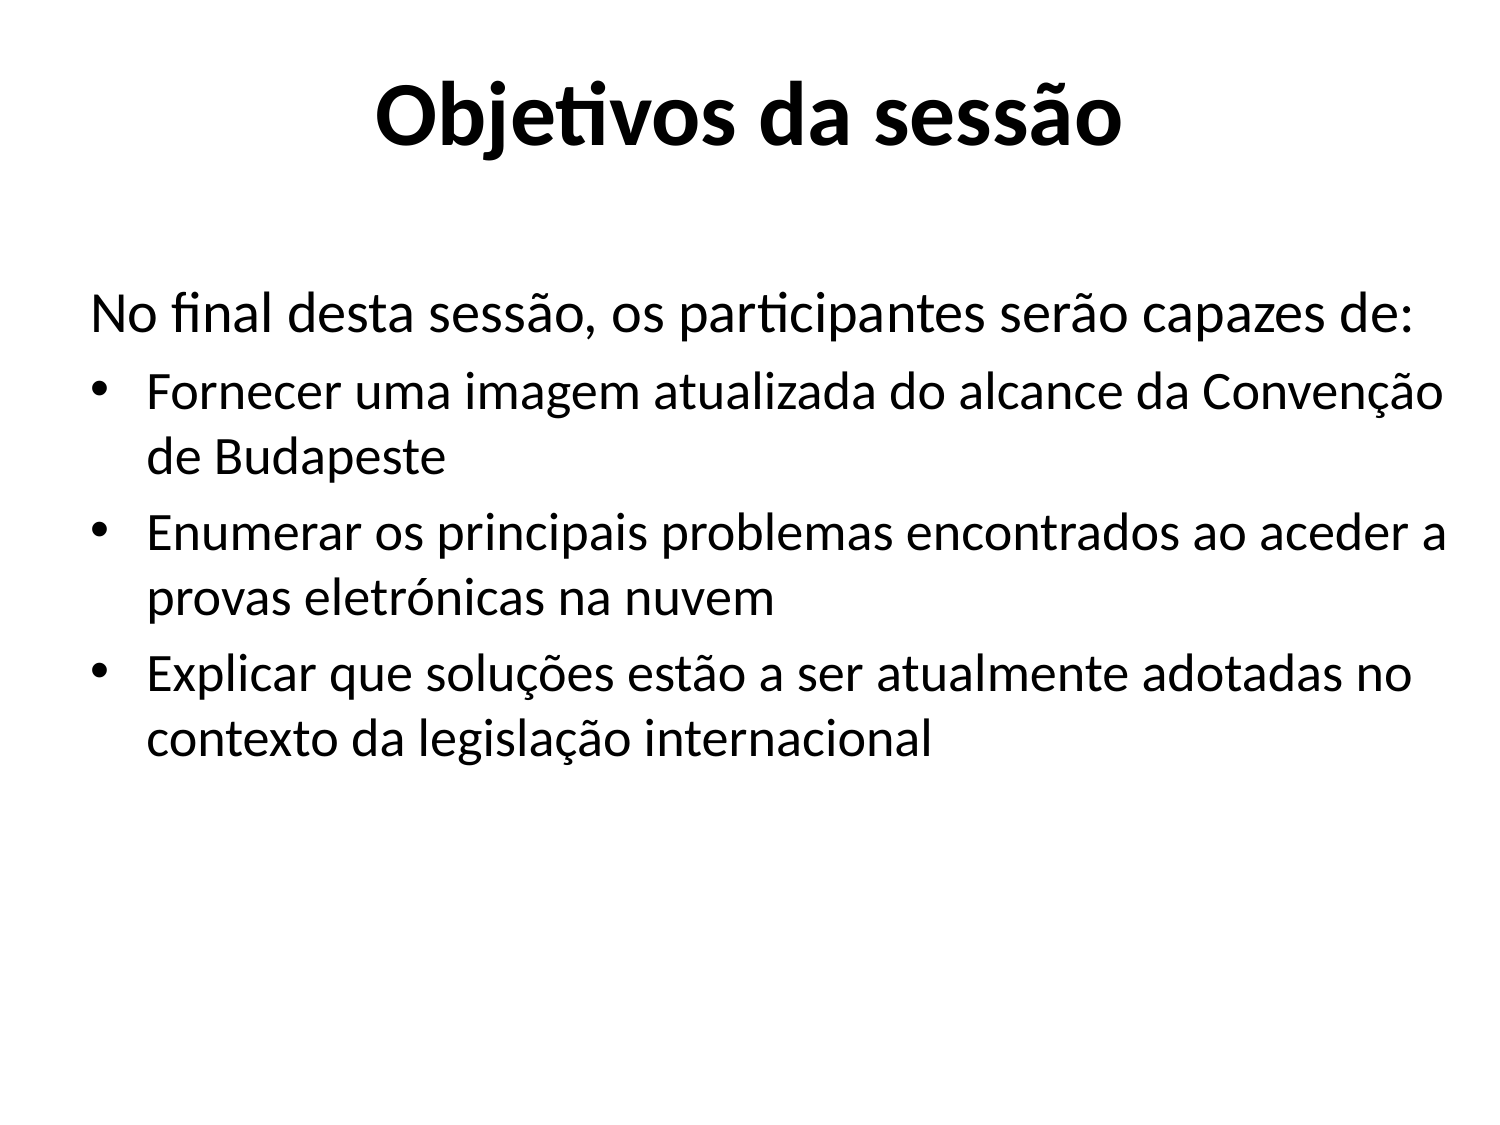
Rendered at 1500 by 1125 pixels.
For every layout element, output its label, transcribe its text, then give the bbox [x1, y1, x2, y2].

list No final desta sessão, os participantes serão capazes de: Fornecer uma imagem atualizada do alcance da Convenção de Budapeste Enumerar os principais problemas encontrados ao aceder a provas eletrónicas na nuvem Explicar que soluções estão a ser atualmente adotadas no contexto da legislação internacional [75, 267, 1472, 1005]
title Objetivos da sessão [75, 45, 1425, 172]
